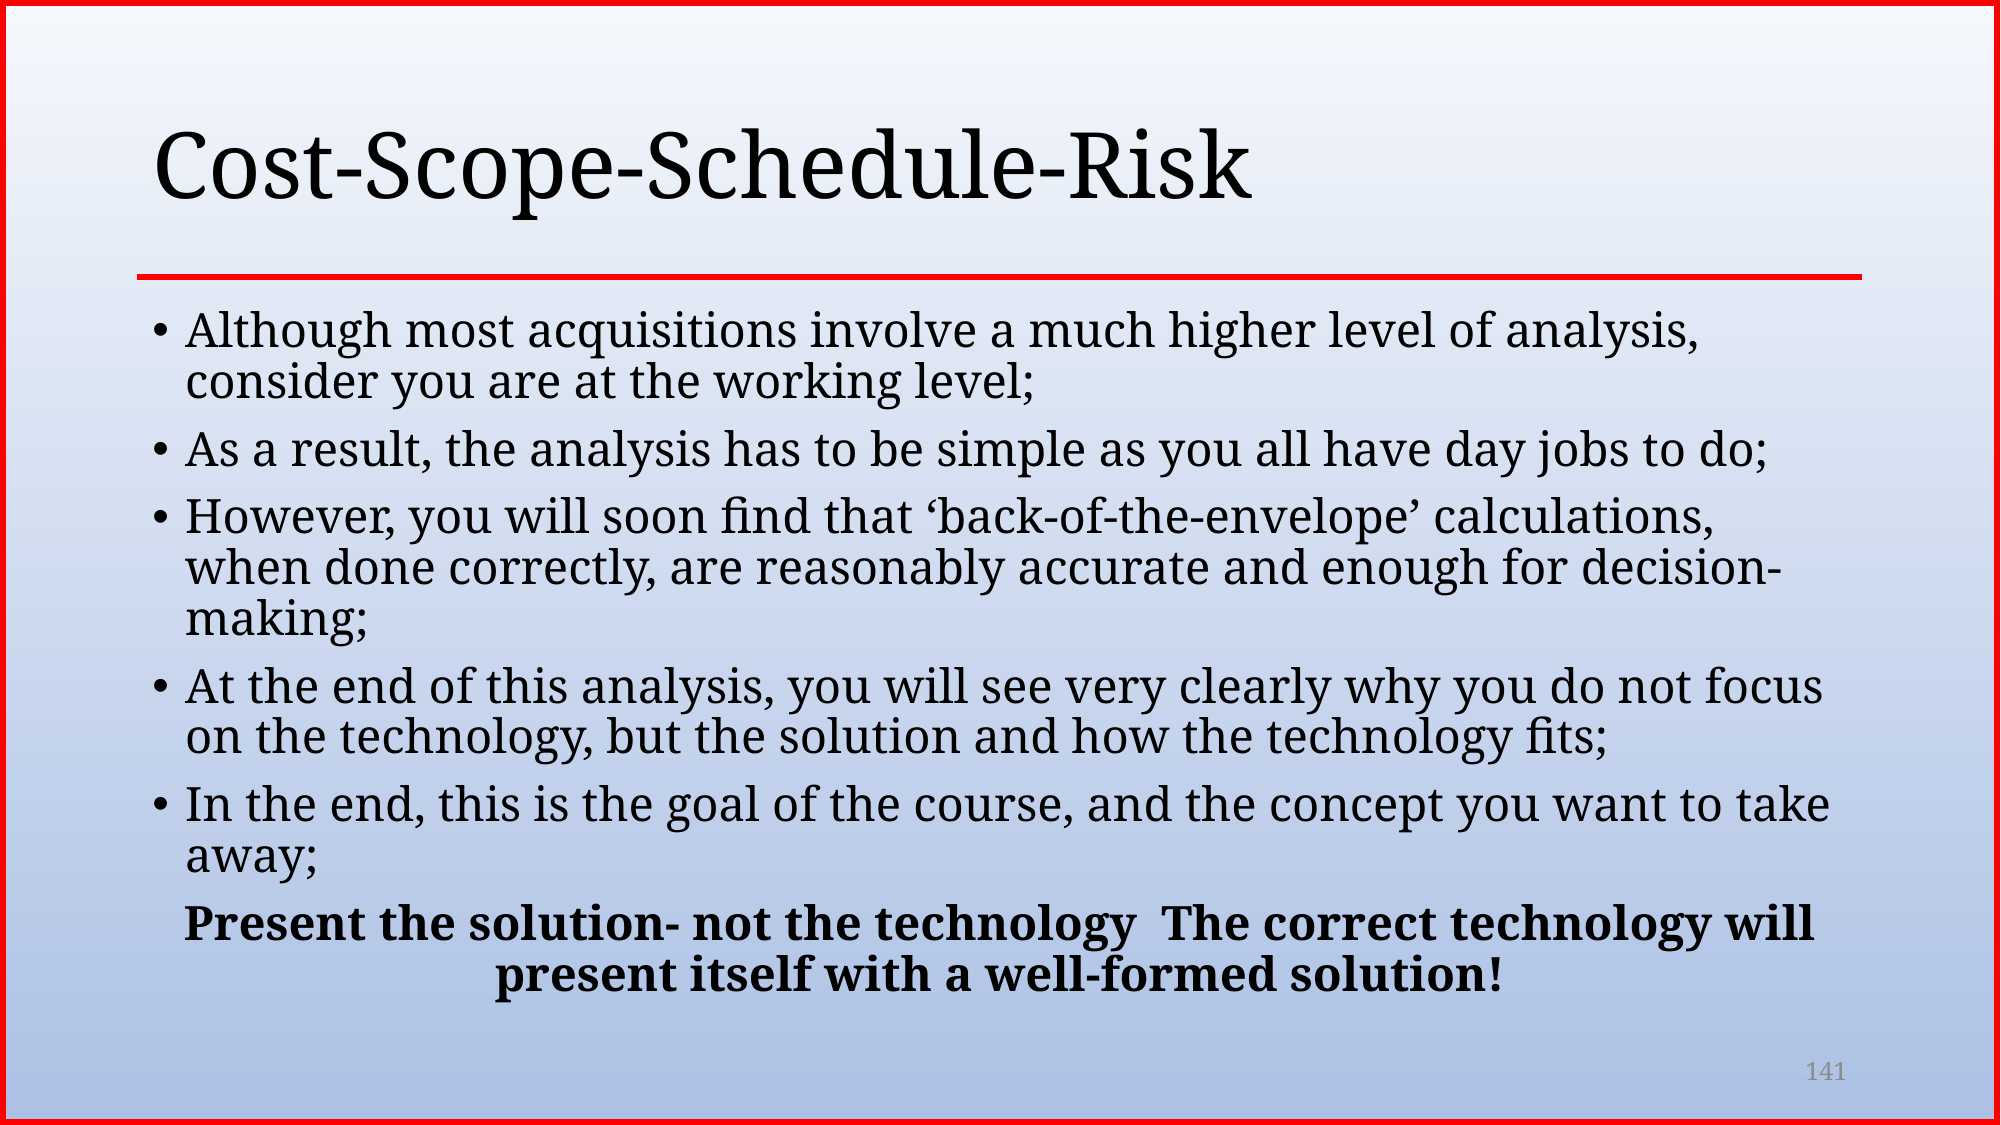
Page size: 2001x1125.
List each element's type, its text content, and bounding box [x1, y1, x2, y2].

slide_number 141 [1412, 1042, 1863, 1103]
list Although most acquisitions involve a much higher level of analysis, consider you are at the working level; As a result, the analysis has to be simple as you all have day jobs to do; However, you will soon find that ‘back-of-the-envelope’ calculations, when done correctly, are reasonably accurate and enough for decision-making; At the end of this analysis, you will see very clearly why you do not focus on the technology, but the solution and how the technology fits; In the end, this is the goal of the course, and the concept you want to take away; Present the solution- not the technology The correct technology will present itself with a well-formed solution! [137, 299, 1863, 1014]
title Cost-Scope-Schedule-Risk [137, 59, 1863, 278]
